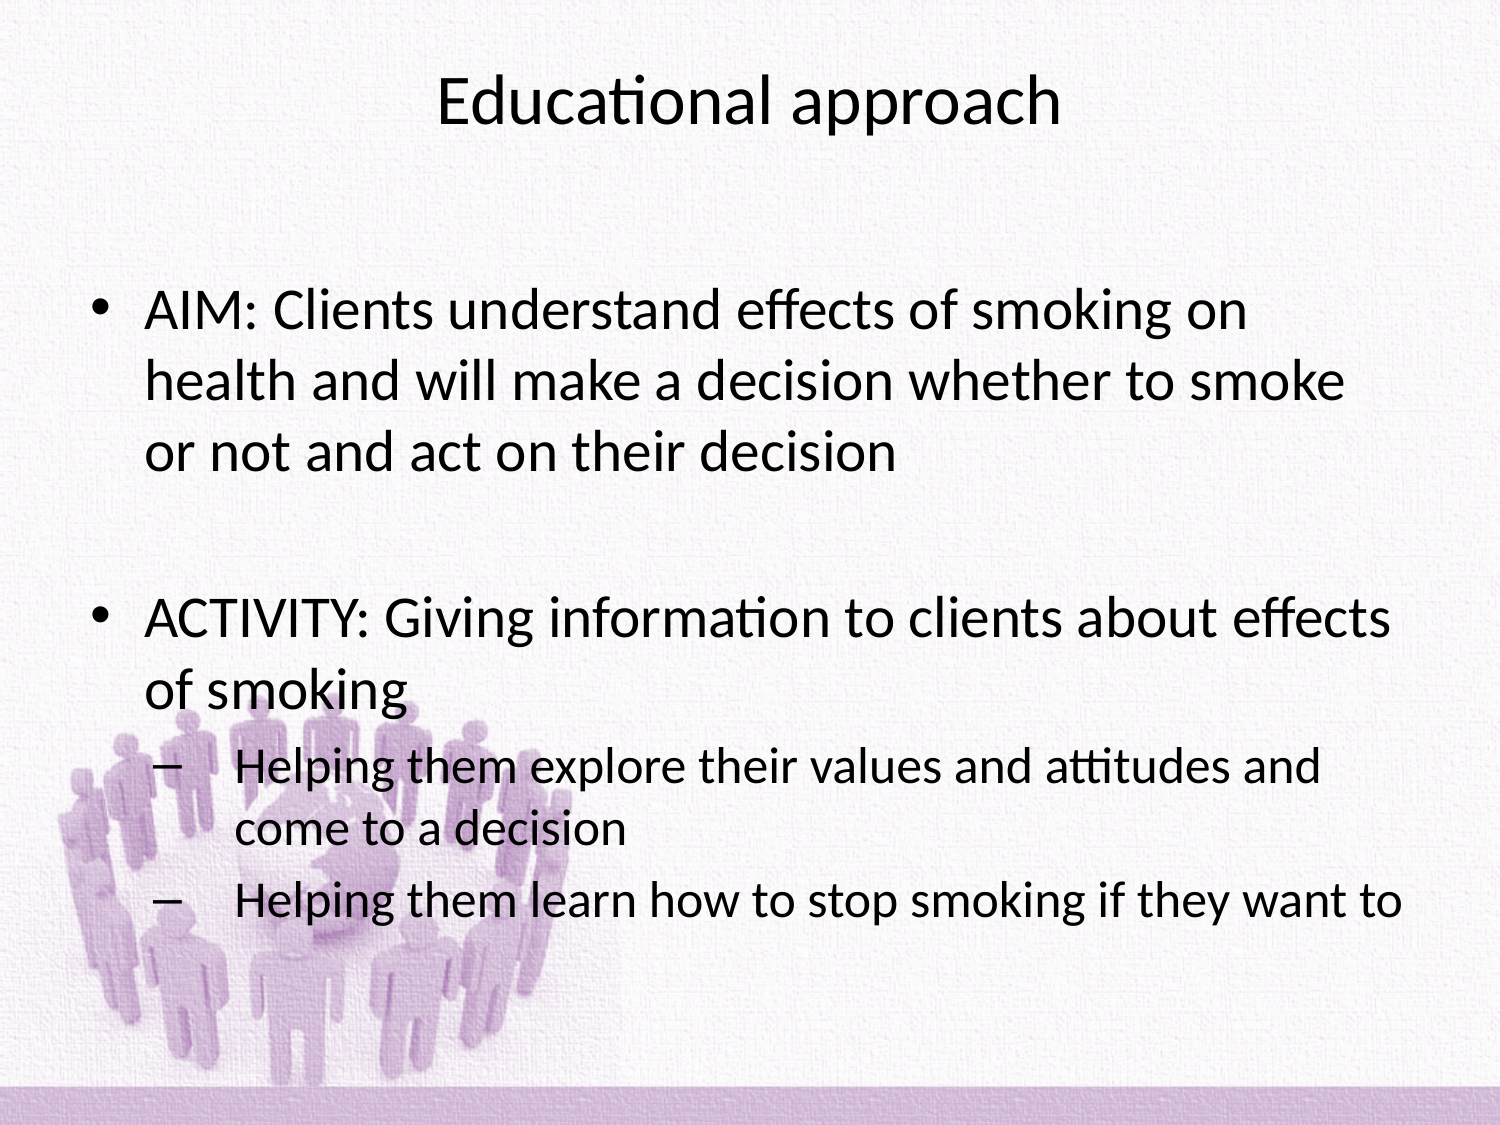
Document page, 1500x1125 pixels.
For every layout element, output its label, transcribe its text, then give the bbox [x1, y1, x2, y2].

title Educational approach [75, 45, 1425, 233]
list AIM: Clients understand effects of smoking on health and will make a decision whether to smoke or not and act on their decision ACTIVITY: Giving information to clients about effects of smoking Helping them explore their values and attitudes and come to a decision Helping them learn how to stop smoking if they want to [75, 262, 1425, 1005]
